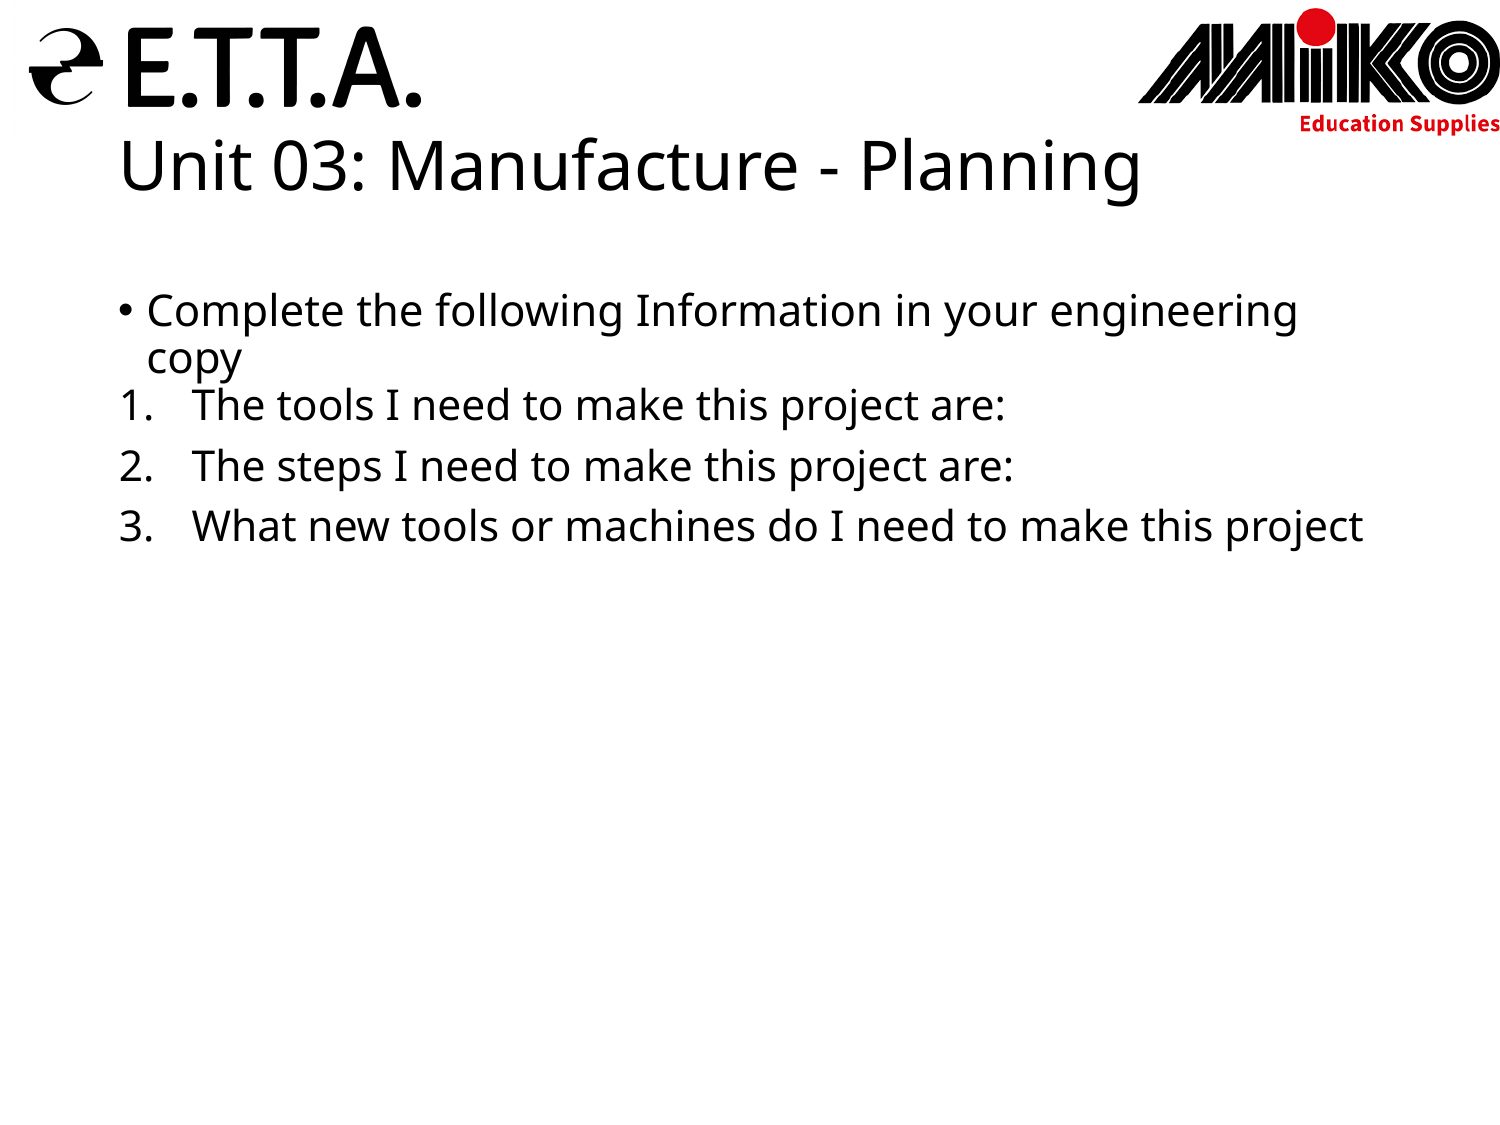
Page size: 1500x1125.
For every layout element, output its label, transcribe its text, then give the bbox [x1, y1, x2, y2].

picture [1138, 8, 1500, 140]
text_box The tools I need to make this project are: The steps I need to make this project are: What new tools or machines do I need to make this project [103, 376, 1396, 601]
picture [12, 0, 425, 138]
title Unit 03: Manufacture - Planning [103, 59, 1397, 278]
list Complete the following Information in your engineering copy [103, 281, 1397, 434]
